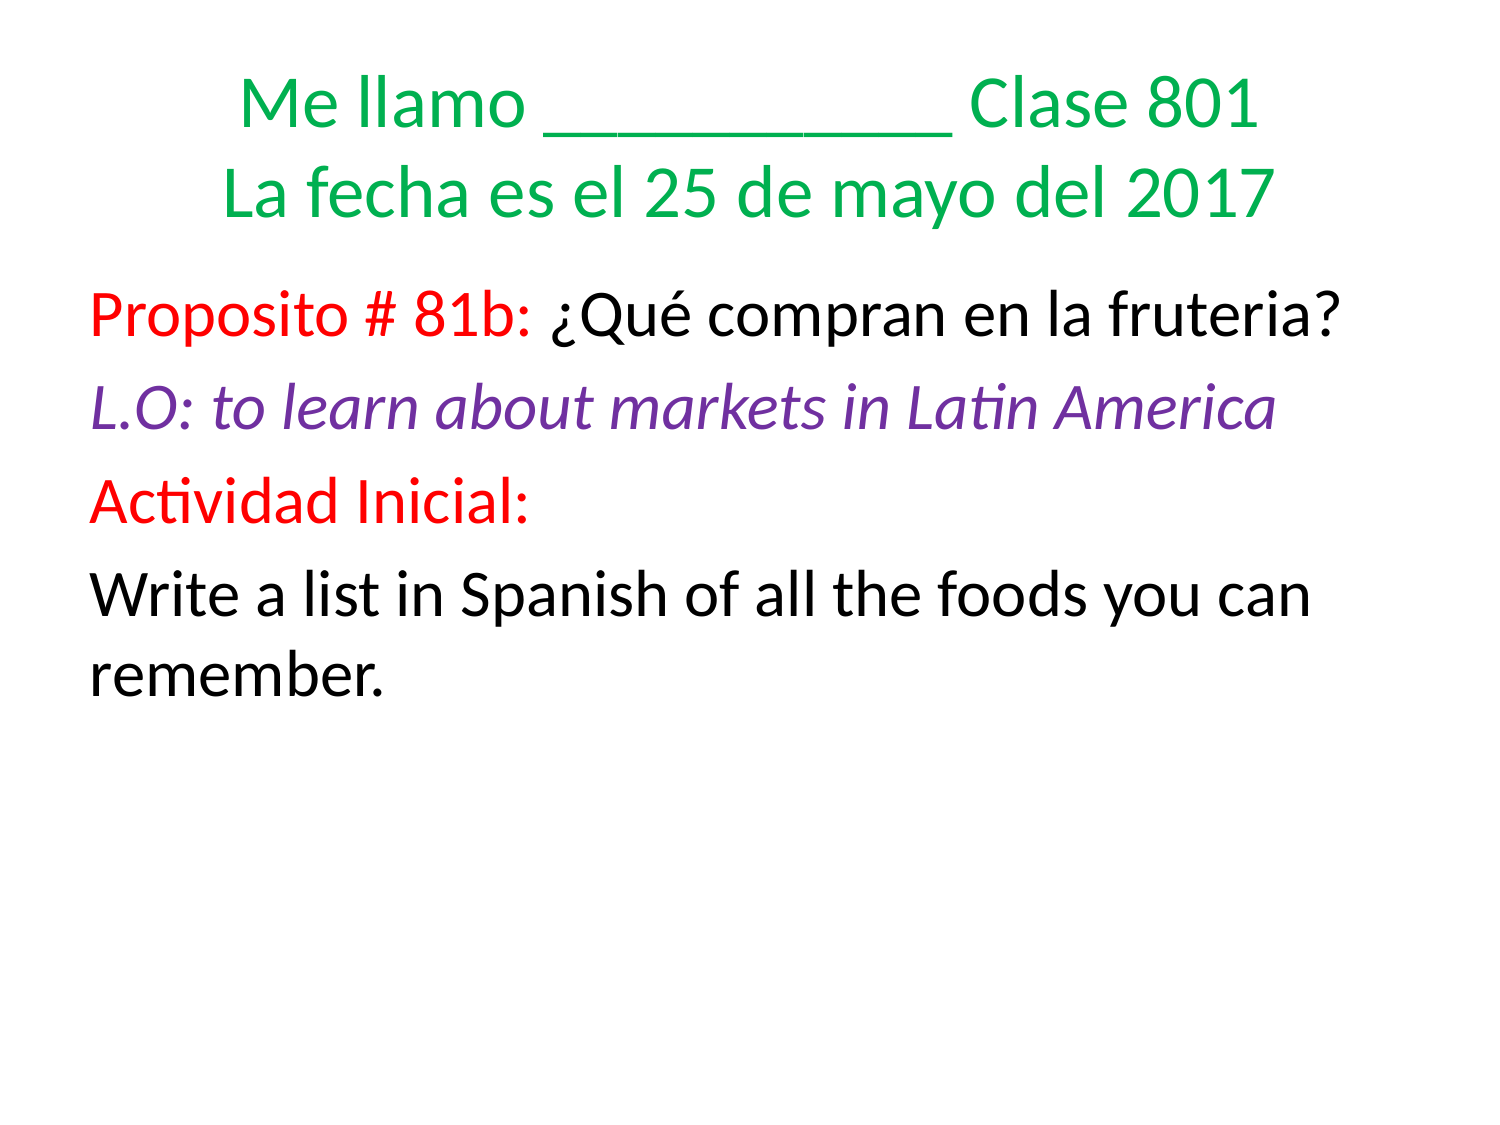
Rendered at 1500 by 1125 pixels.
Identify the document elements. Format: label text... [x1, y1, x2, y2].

text_box Me llamo ___________ Clase 801 La fecha es el 25 de mayo del 2017 [74, 45, 1425, 233]
text_box Proposito # 81b: ¿Qué compran en la fruteria? L.O: to learn about markets in Latin America Actividad Inicial: Write a list in Spanish of all the foods you can remember. [74, 262, 1425, 1005]
